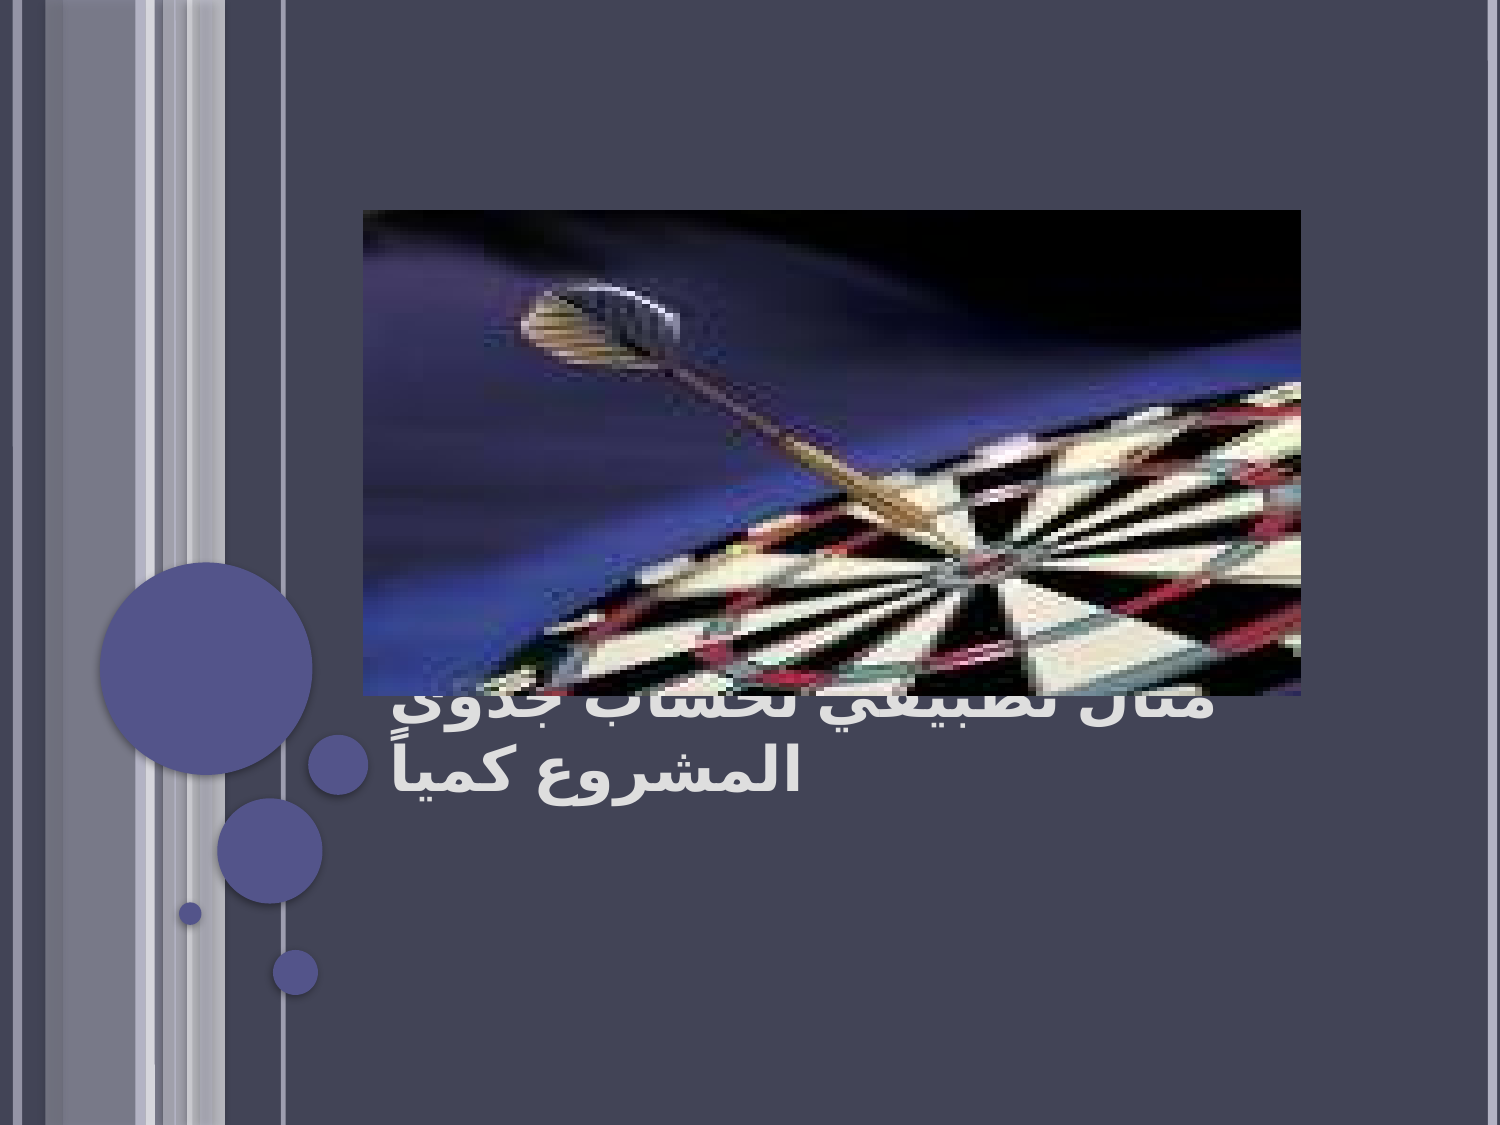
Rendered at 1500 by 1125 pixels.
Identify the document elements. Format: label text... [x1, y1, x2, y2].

title مثال تطبيقي لحساب جدوى المشروع كمياً [375, 474, 1388, 812]
picture [362, 210, 1302, 696]
